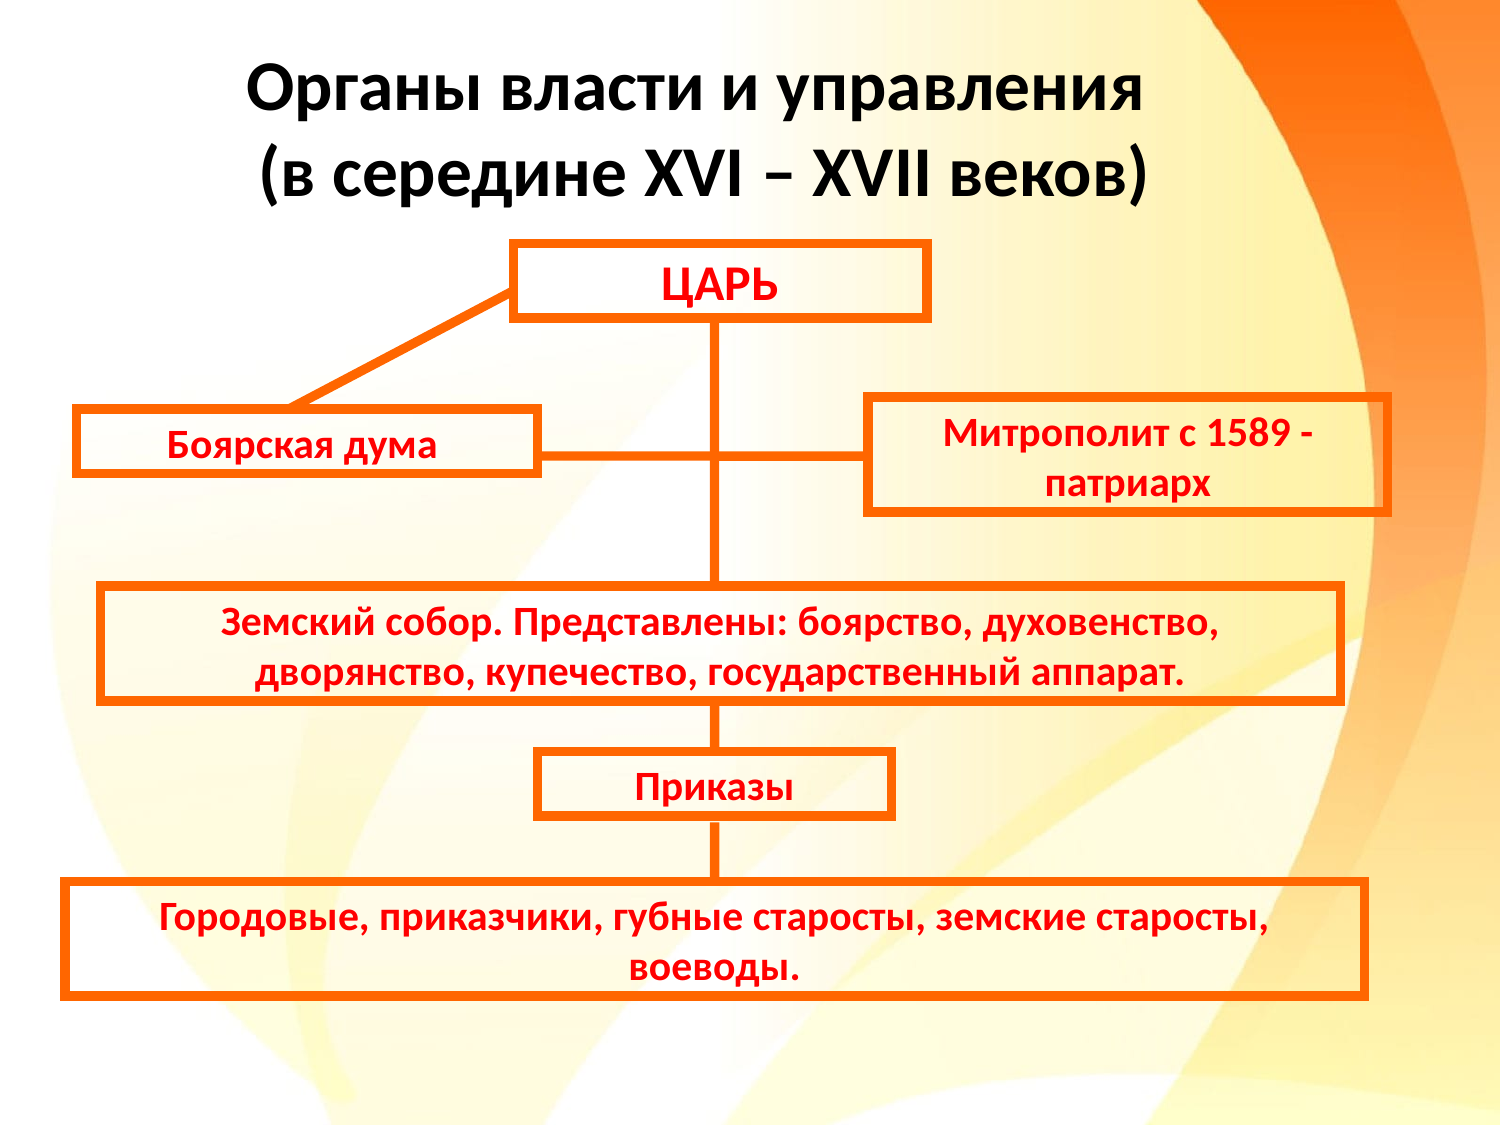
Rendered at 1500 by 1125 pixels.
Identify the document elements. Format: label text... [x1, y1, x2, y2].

text_box Городовые, приказчики, губные старосты, земские старосты, воеводы. [64, 881, 1365, 997]
text_box Земский собор. Представлены: боярство, духовенство, дворянство, купечество, государственный аппарат. [100, 596, 1341, 701]
title Органы власти и управления (в середине XVI – XVII веков) [29, 30, 1380, 219]
picture [0, 0, 1500, 1125]
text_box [536, 703, 892, 882]
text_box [76, 243, 1388, 587]
